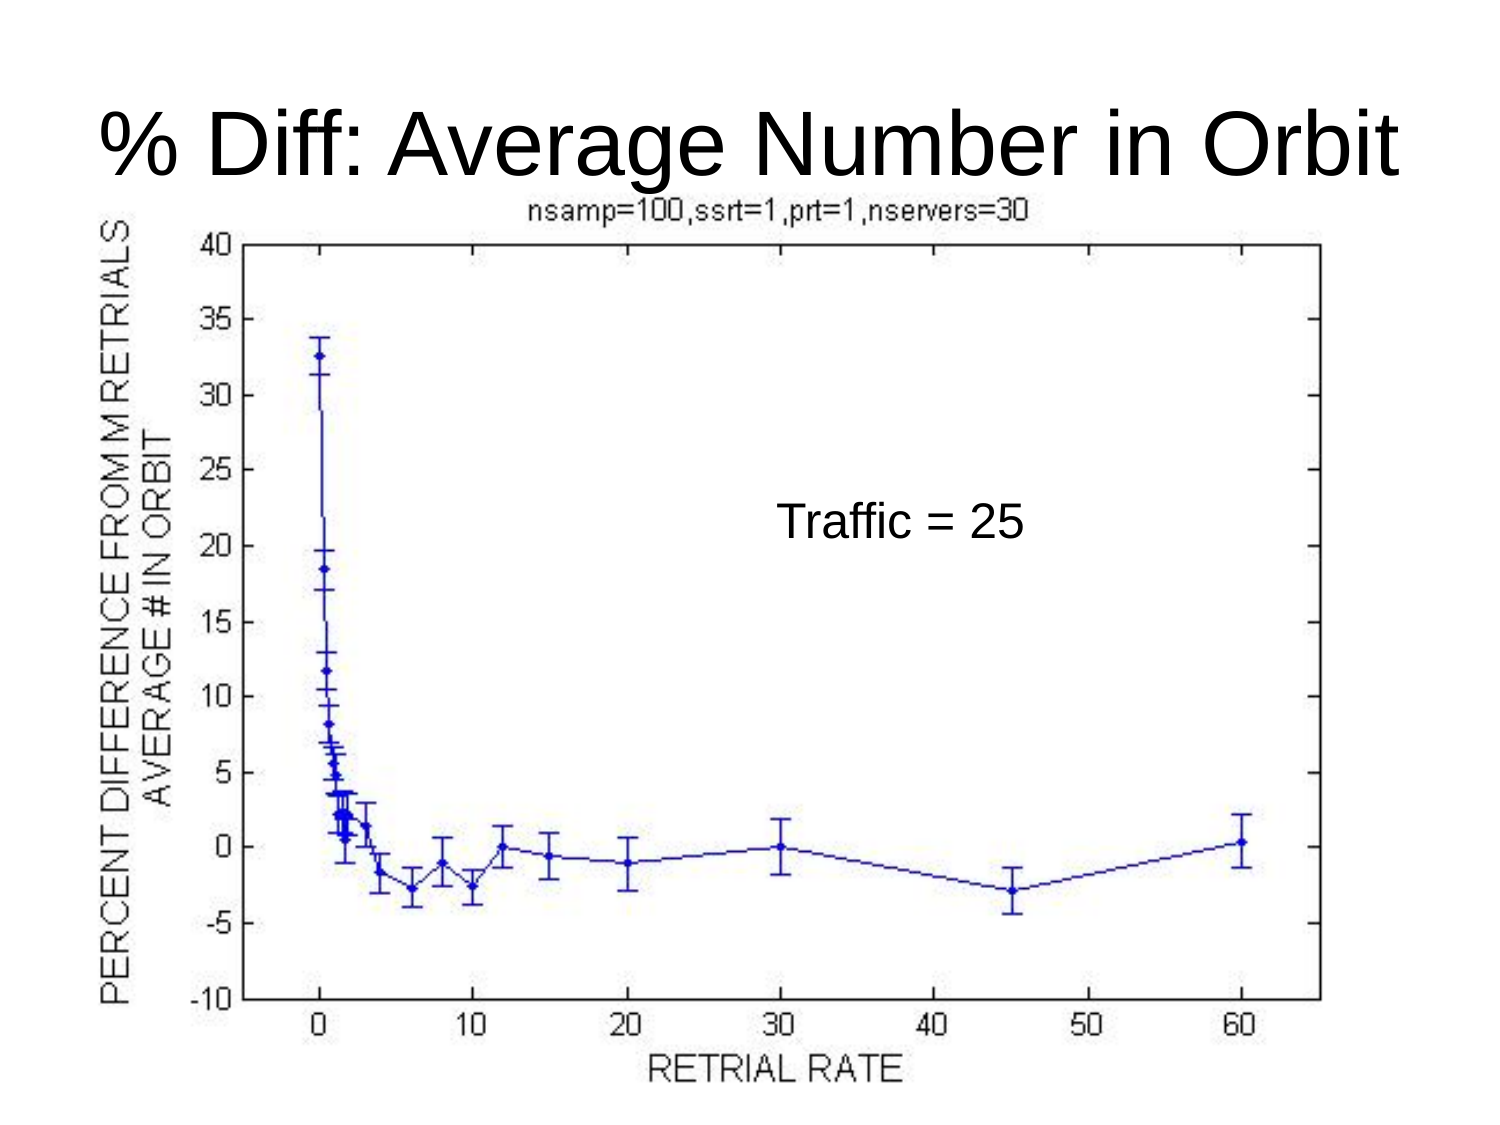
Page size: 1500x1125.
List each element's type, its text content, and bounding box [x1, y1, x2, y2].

title % Diff: Average Number in Orbit [74, 44, 1426, 173]
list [62, 174, 1452, 1101]
